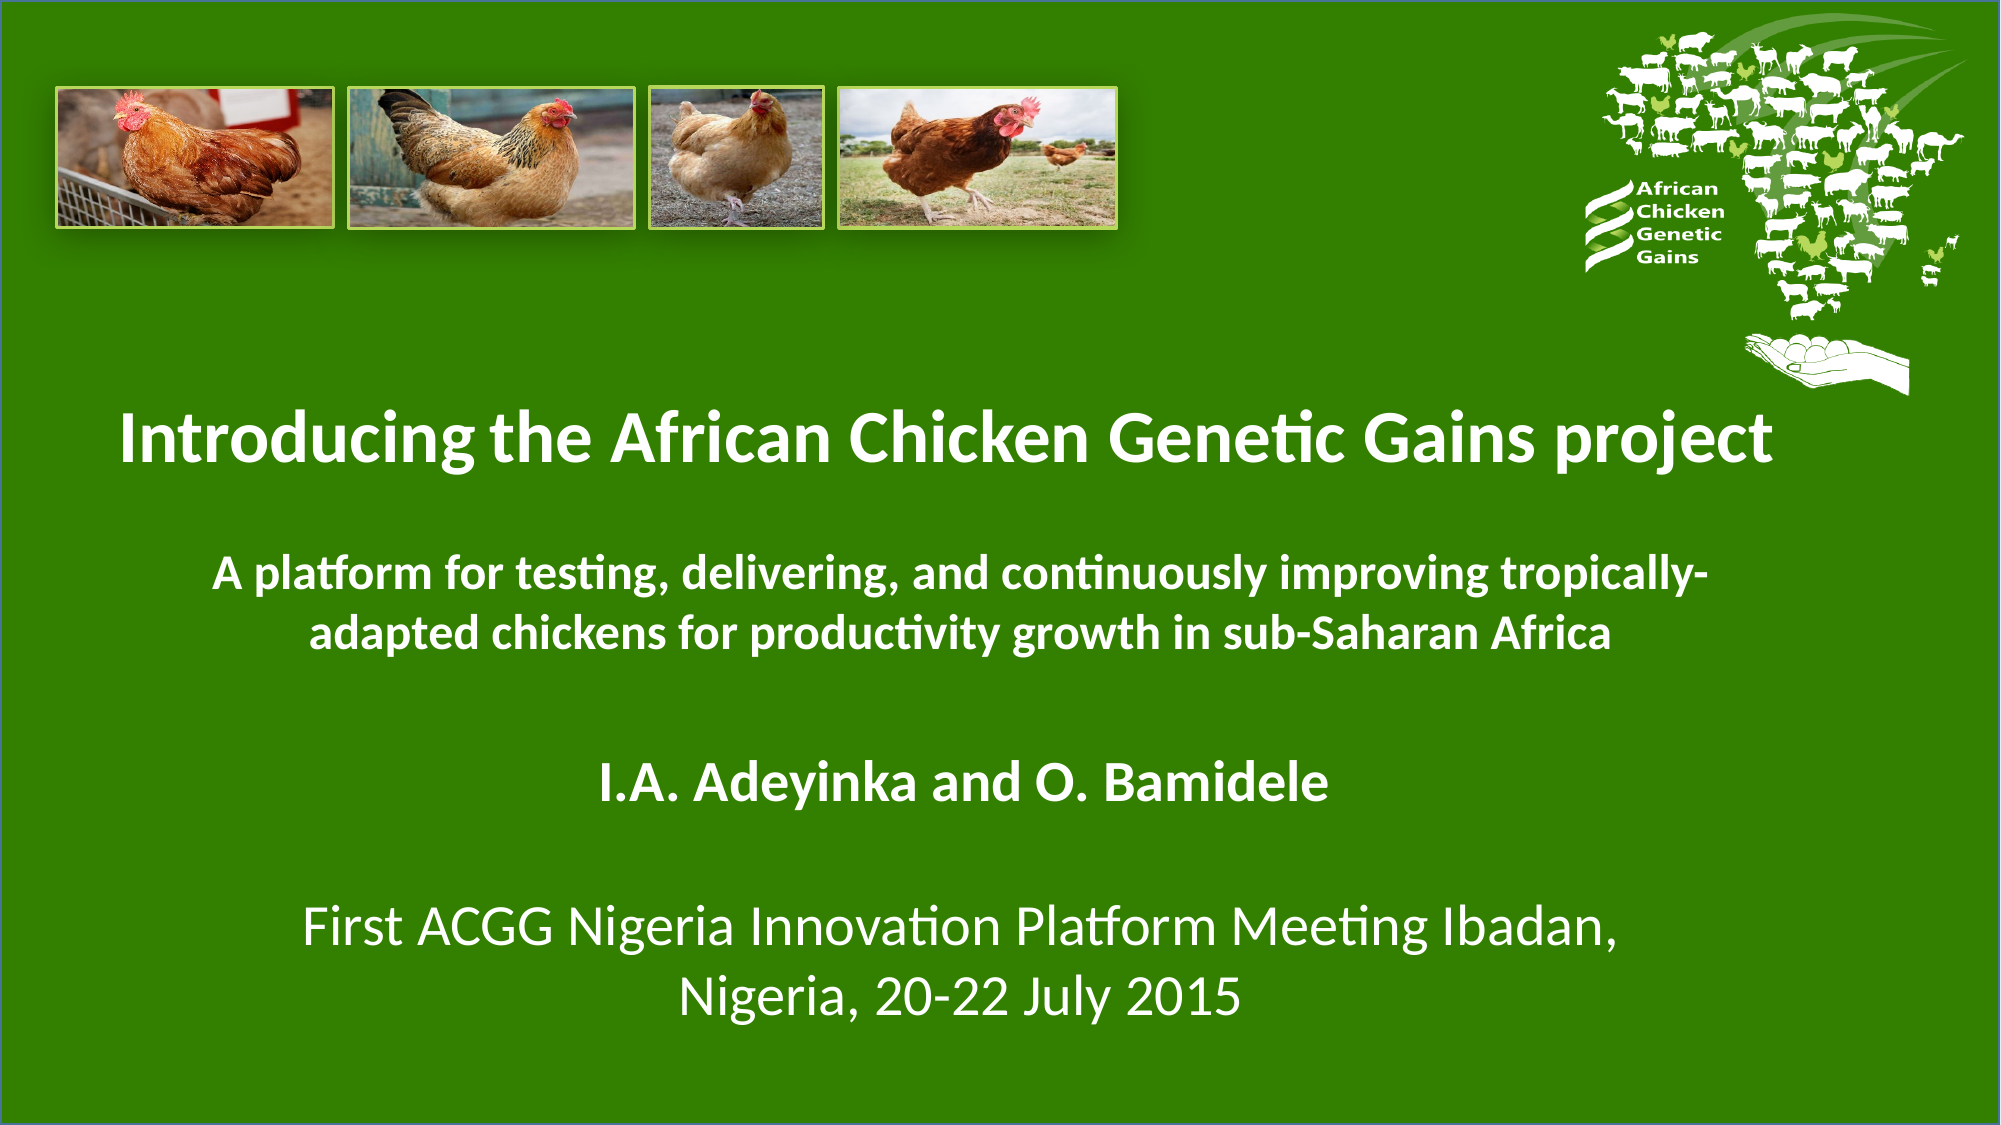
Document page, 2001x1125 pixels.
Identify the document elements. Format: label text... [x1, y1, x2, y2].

picture [839, 88, 1116, 227]
picture [57, 88, 333, 227]
picture [650, 88, 823, 227]
picture [1585, 13, 1969, 396]
picture [349, 88, 634, 227]
text_box First ACGG Nigeria Innovation Platform Meeting Ibadan, Nigeria, 20-22 July 2015 [194, 879, 1727, 1035]
title A platform for testing, delivering, and continuously improving tropically-adapted chickens for productivity growth in sub-Saharan Africa [194, 497, 1727, 701]
text_box Introducing the African Chicken Genetic Gains project [103, 380, 1791, 486]
text_box I.A. Adeyinka and O. Bamidele [211, 735, 1744, 821]
